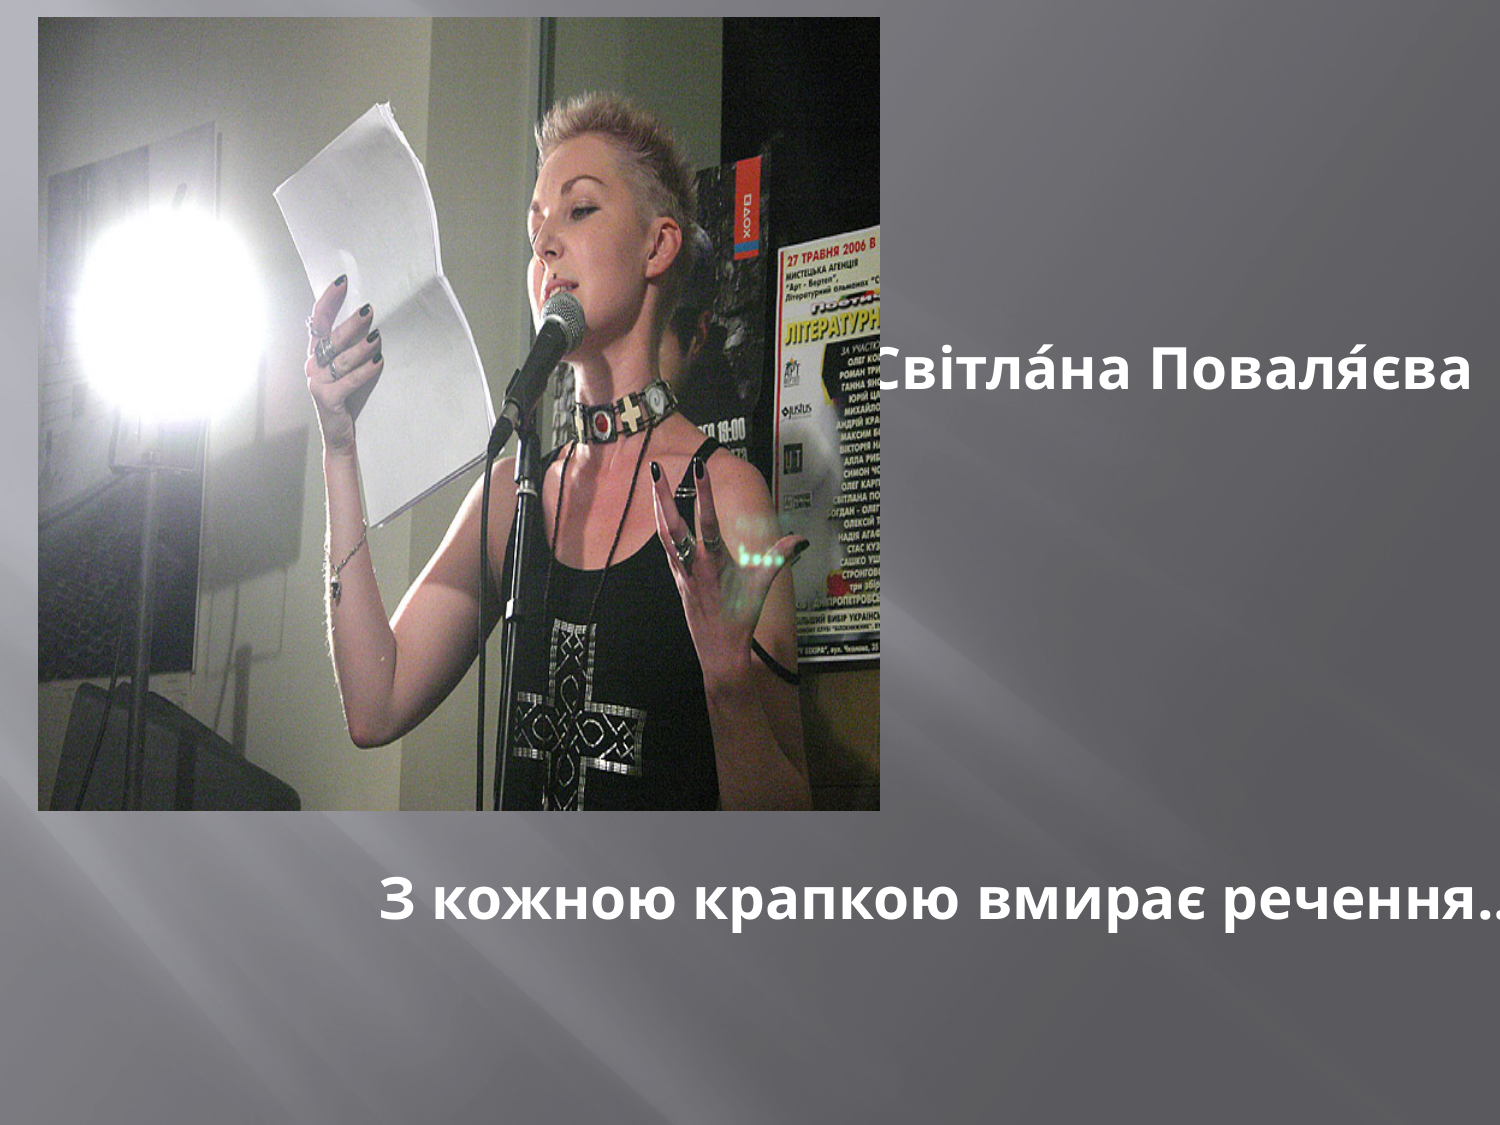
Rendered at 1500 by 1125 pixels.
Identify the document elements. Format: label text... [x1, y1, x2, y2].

picture [38, 17, 881, 811]
text_box З кожною крапкою вмирає речення... [363, 853, 1500, 939]
text_box Світла́на Поваля́єва [923, 323, 1489, 409]
